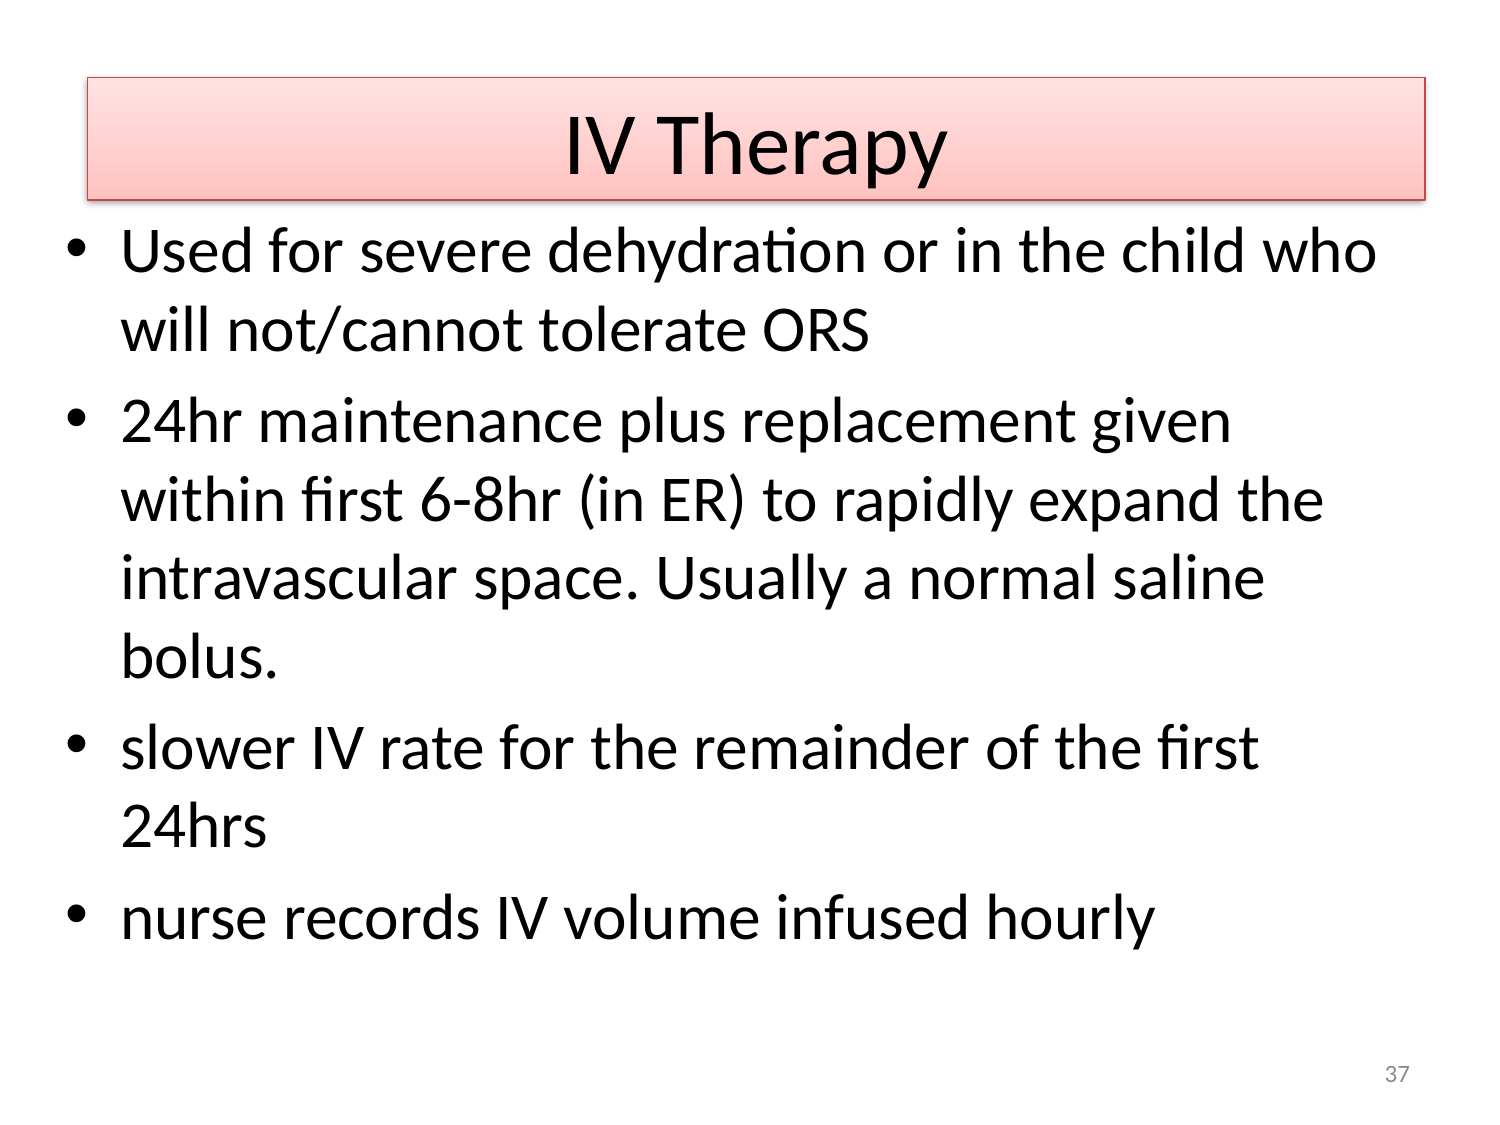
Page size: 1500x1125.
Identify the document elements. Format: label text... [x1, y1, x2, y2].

title IV Therapy [87, 77, 1426, 201]
slide_number 37 [1074, 1042, 1425, 1103]
list Used for severe dehydration or in the child who will not/cannot tolerate ORS 24hr maintenance plus replacement given within first 6-8hr (in ER) to rapidly expand the intravascular space. Usually a normal saline bolus. slower IV rate for the remainder of the first 24hrs nurse records IV volume infused hourly [50, 200, 1425, 963]
